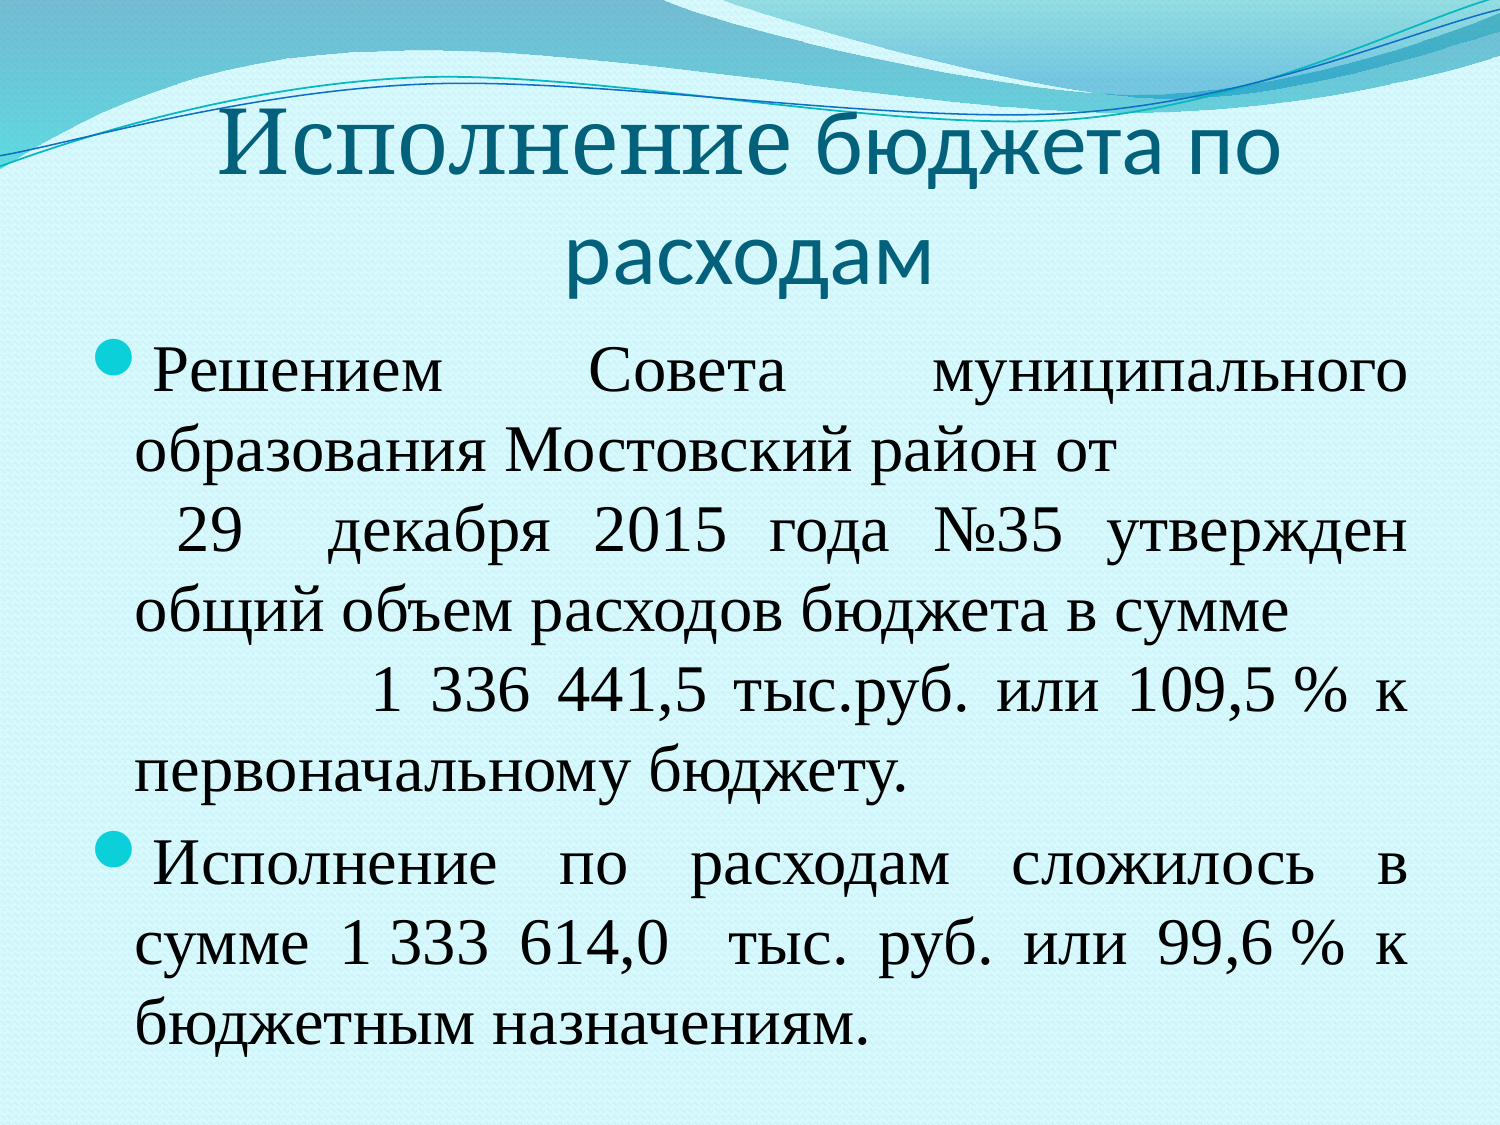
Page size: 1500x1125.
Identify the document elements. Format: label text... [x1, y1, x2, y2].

list Решением Совета муниципального образования Мостовский район от 29 декабря 2015 года №35 утвержден общий объем расходов бюджета в сумме 1 336 441,5 тыс.руб. или 109,5 % к первоначальному бюджету. Исполнение по расходам сложилось в сумме 1 333 614,0 тыс. руб. или 99,6 % к бюджетным назначениям. [75, 317, 1425, 1038]
title Исполнение бюджета по расходам [75, 115, 1425, 303]
